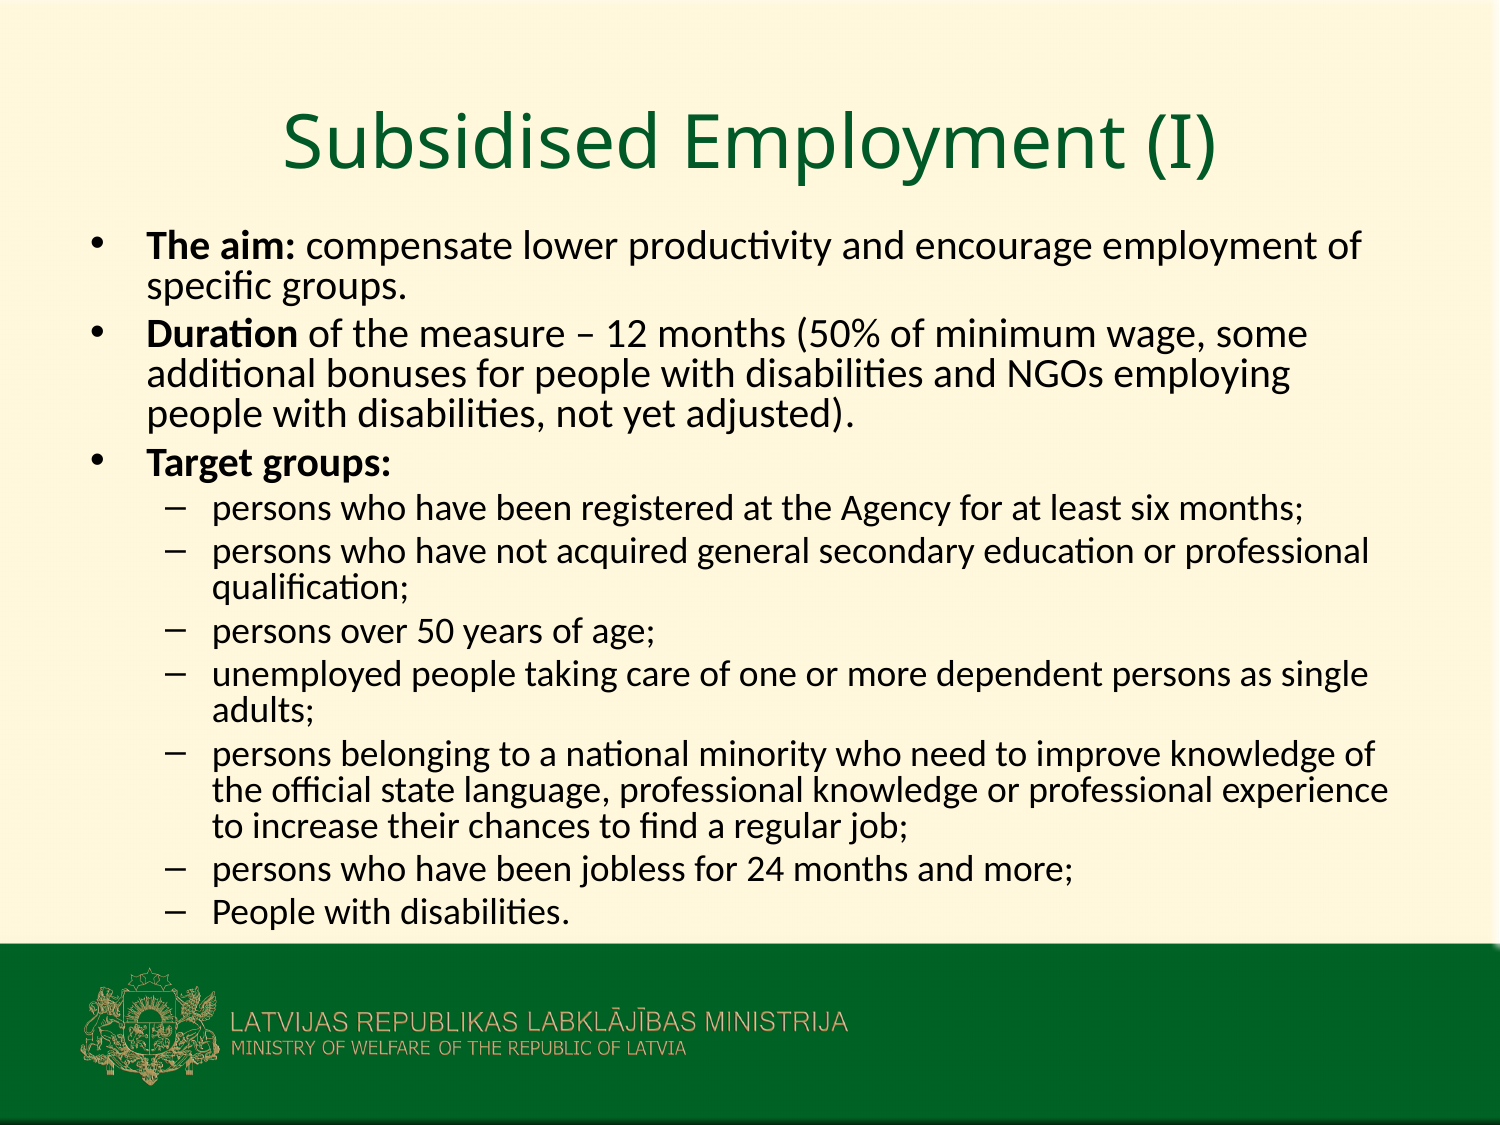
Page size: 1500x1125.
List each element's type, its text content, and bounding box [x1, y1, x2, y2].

list The aim: compensate lower productivity and encourage employment of specific groups. Duration of the measure – 12 months (50% of minimum wage, some additional bonuses for people with disabilities and NGOs employing people with disabilities, not yet adjusted). Target groups: persons who have been registered at the Agency for at least six months; persons who have not acquired general secondary education or professional qualification; persons over 50 years of age; unemployed people taking care of one or more dependent persons as single adults; persons belonging to a national minority who need to improve knowledge of the official state language, professional knowledge or professional experience to increase their chances to find a regular job; persons who have been jobless for 24 months and more; People with disabilities. [74, 219, 1426, 1006]
picture [0, 0, 1500, 1125]
title Subsidised Employment (I) [74, 44, 1426, 219]
